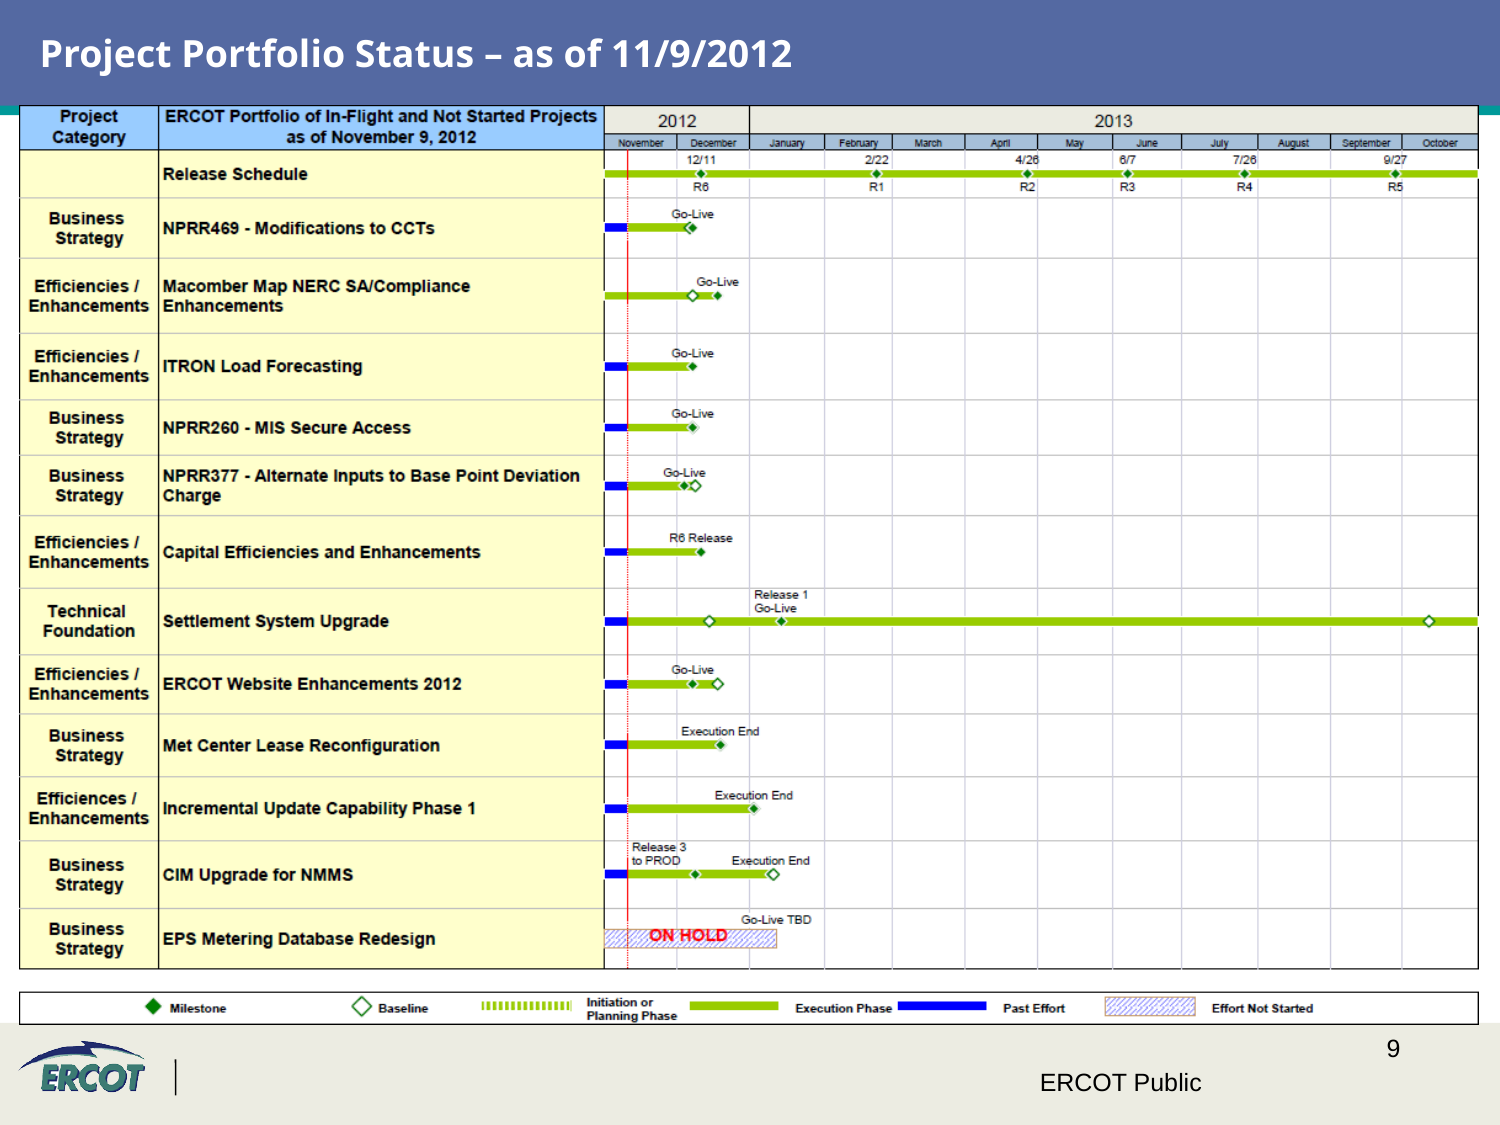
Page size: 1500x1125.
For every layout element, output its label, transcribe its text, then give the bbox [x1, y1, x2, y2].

picture [19, 105, 1479, 1026]
text_box Project Portfolio Status – as of 11/9/2012 [24, 30, 1163, 105]
picture [10, 1031, 151, 1111]
footer ERCOT Public [1025, 1059, 1438, 1125]
text_box [24, 22, 1450, 85]
